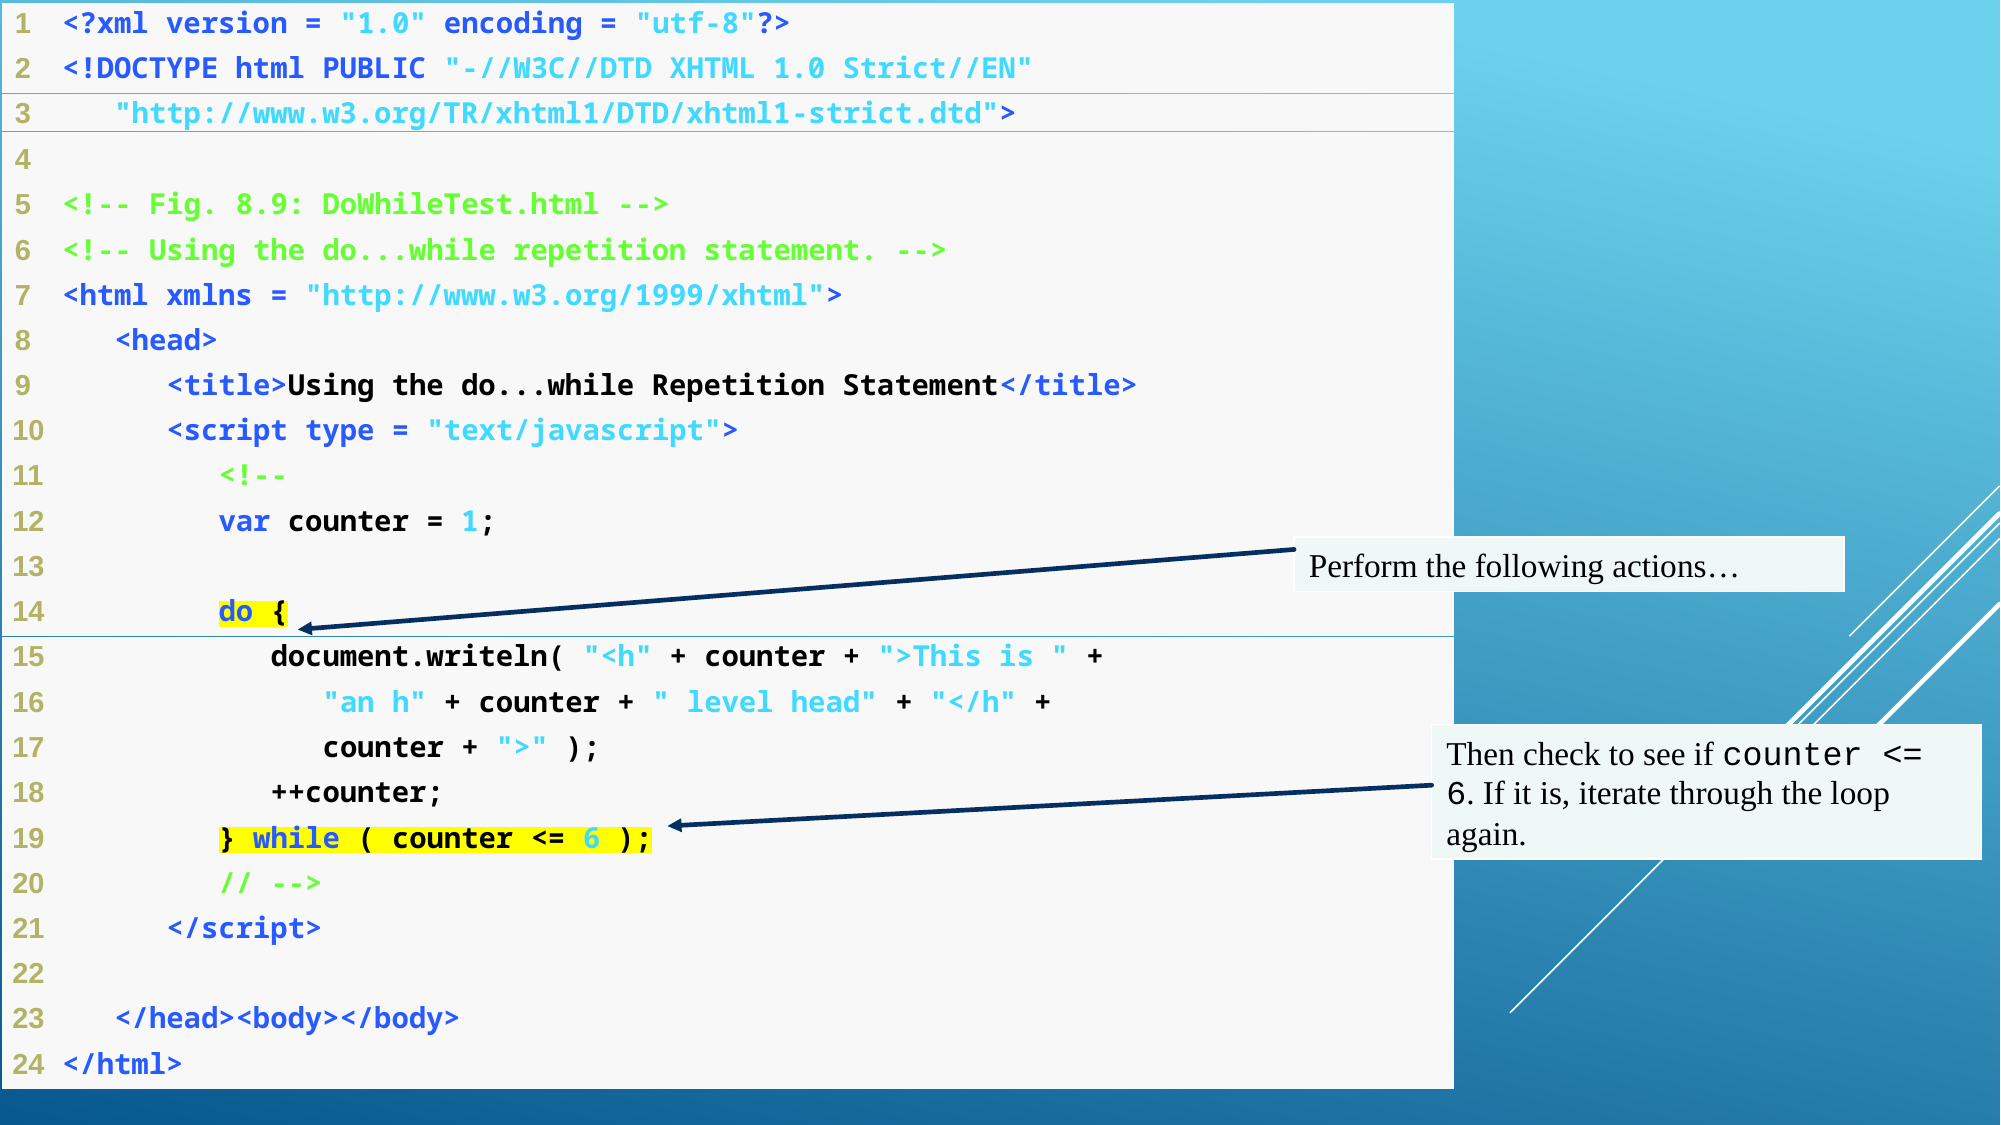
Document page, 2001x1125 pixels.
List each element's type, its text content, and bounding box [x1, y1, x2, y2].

text_box Then check to see if counter <= 6. If it is, iterate through the loop again. [1523, 724, 1982, 859]
text_box Perform the following actions… [1523, 536, 1845, 592]
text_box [0, 2, 1523, 1125]
